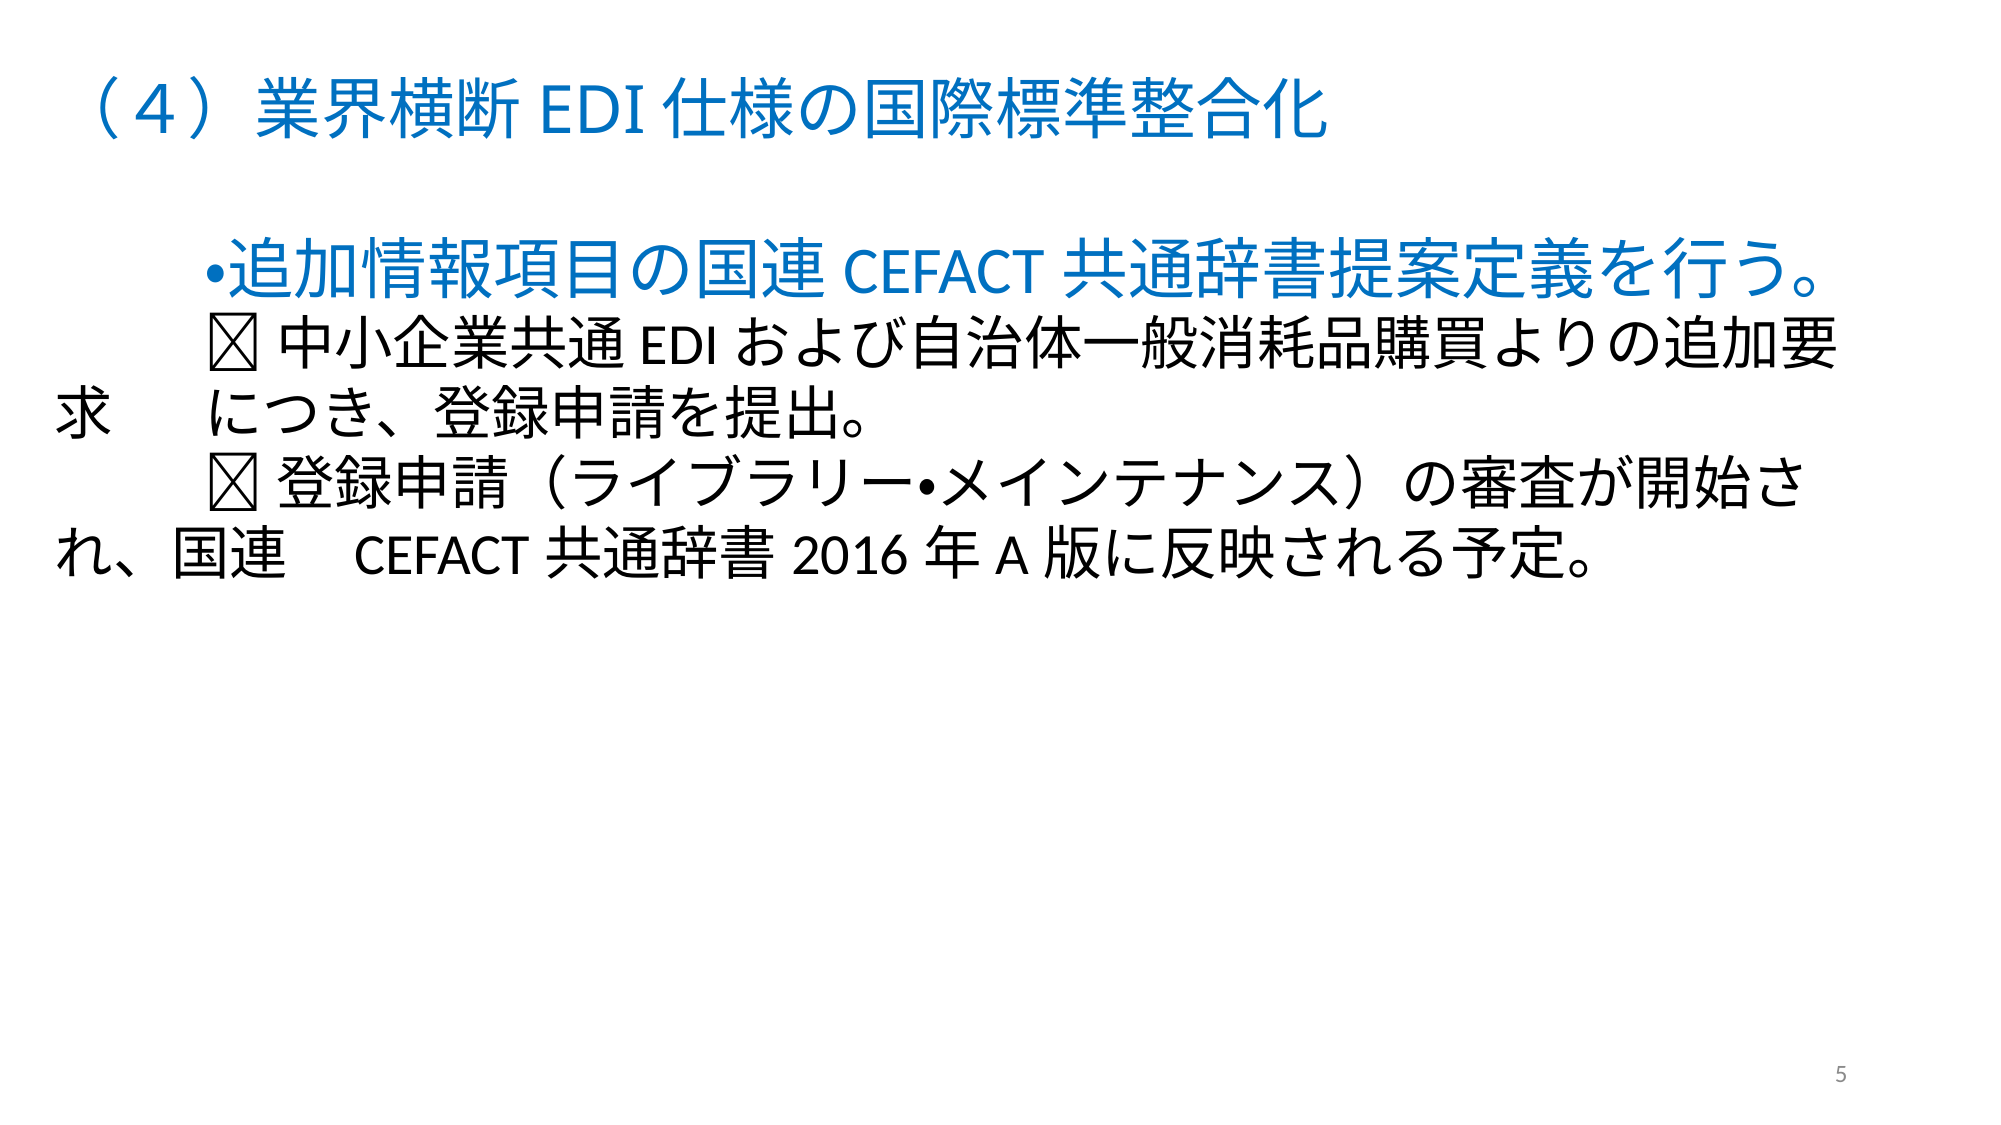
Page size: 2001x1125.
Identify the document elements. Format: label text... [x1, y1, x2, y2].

slide_number 5 [1412, 1042, 1863, 1103]
text_box （４）業界横断EDI仕様の国際標準整合化 ・追加情報項目の国連CEFACT共通辞書提案定義を行う。 中小企業共通EDIおよび自治体一般消耗品購買よりの追加要求 につき、登録申請を提出。 登録申請（ライブラリー・メインテナンス）の審査が開始され、国連 CEFACT共通辞書2016年A版に反映される予定。 [39, 59, 1877, 594]
